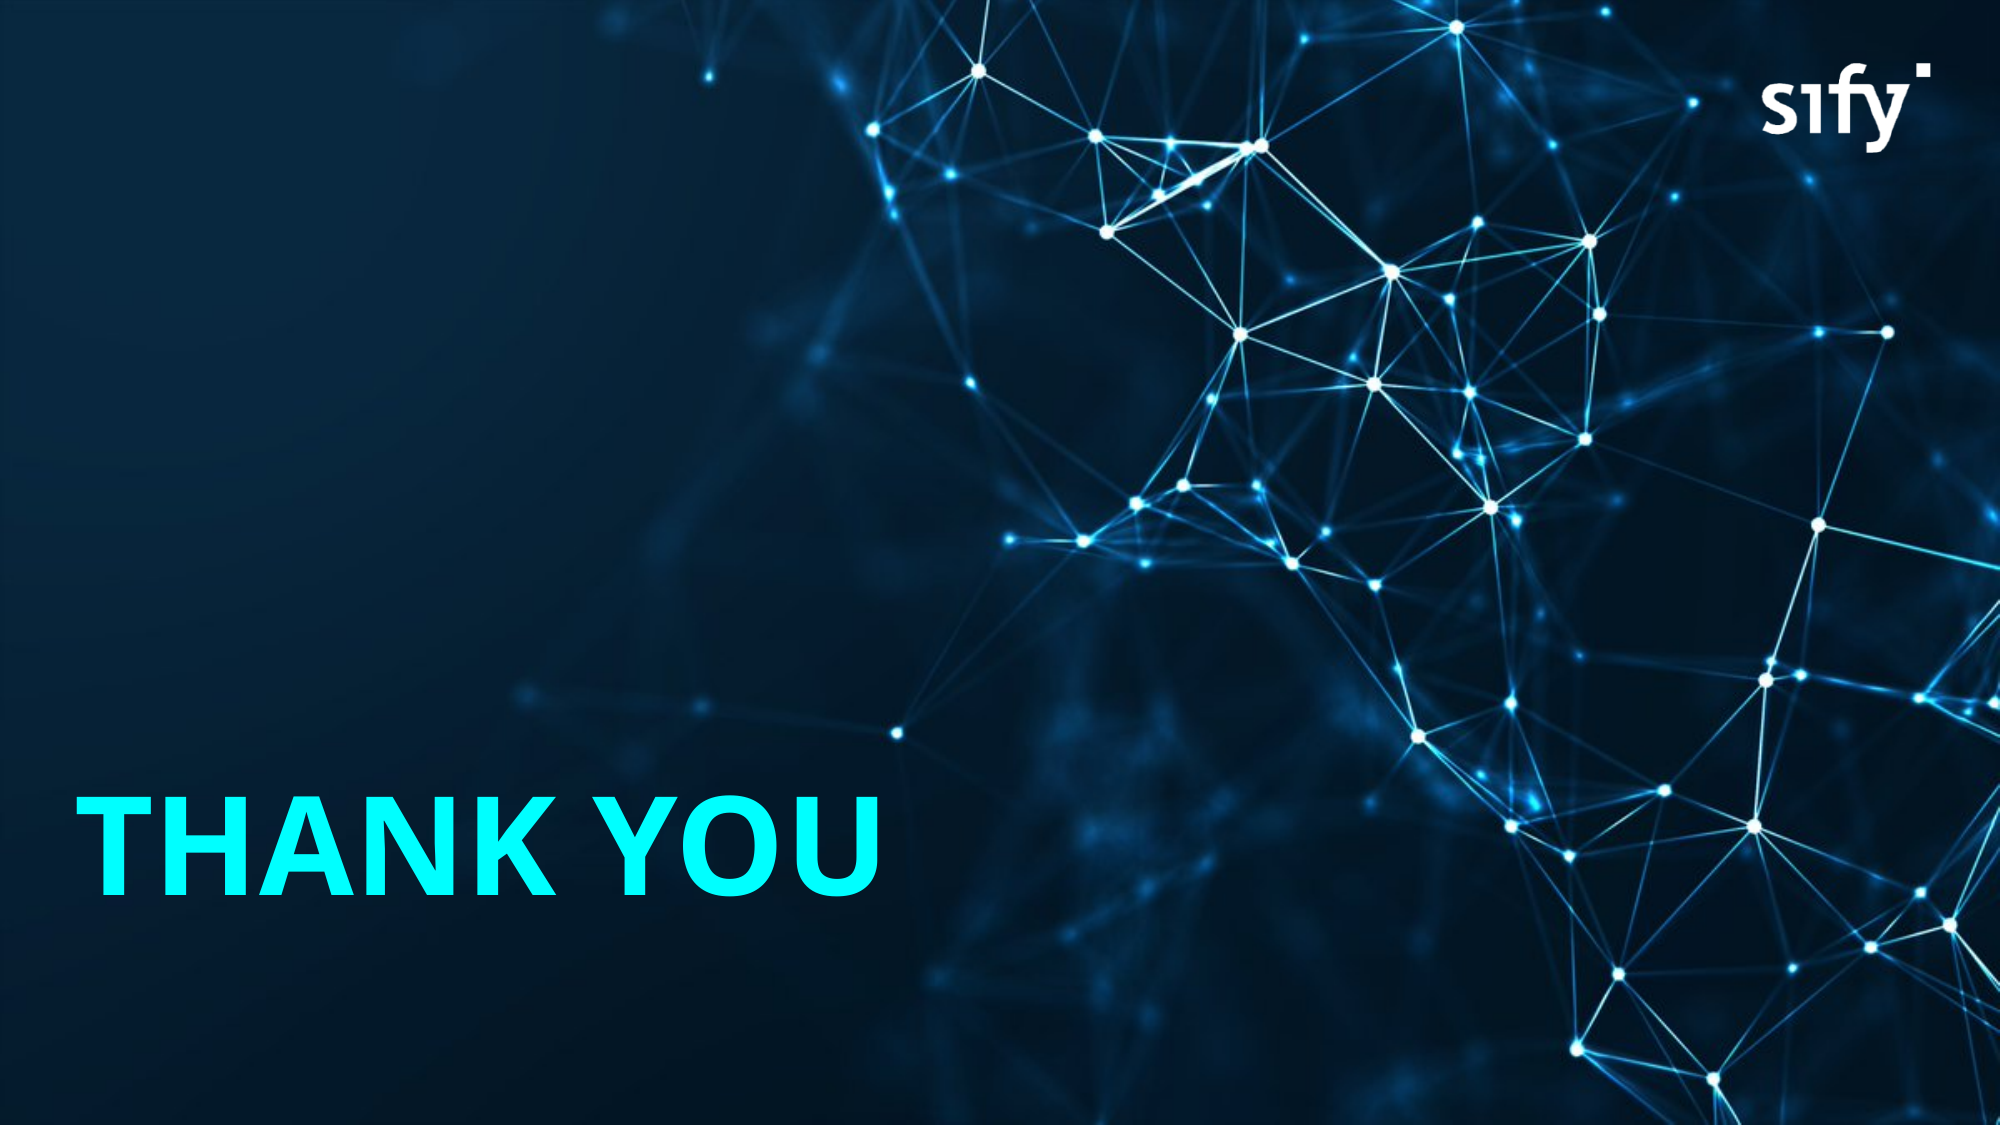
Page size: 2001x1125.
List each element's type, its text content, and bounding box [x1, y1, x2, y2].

picture [0, 0, 2000, 1125]
list Thank you [46, 726, 934, 1045]
